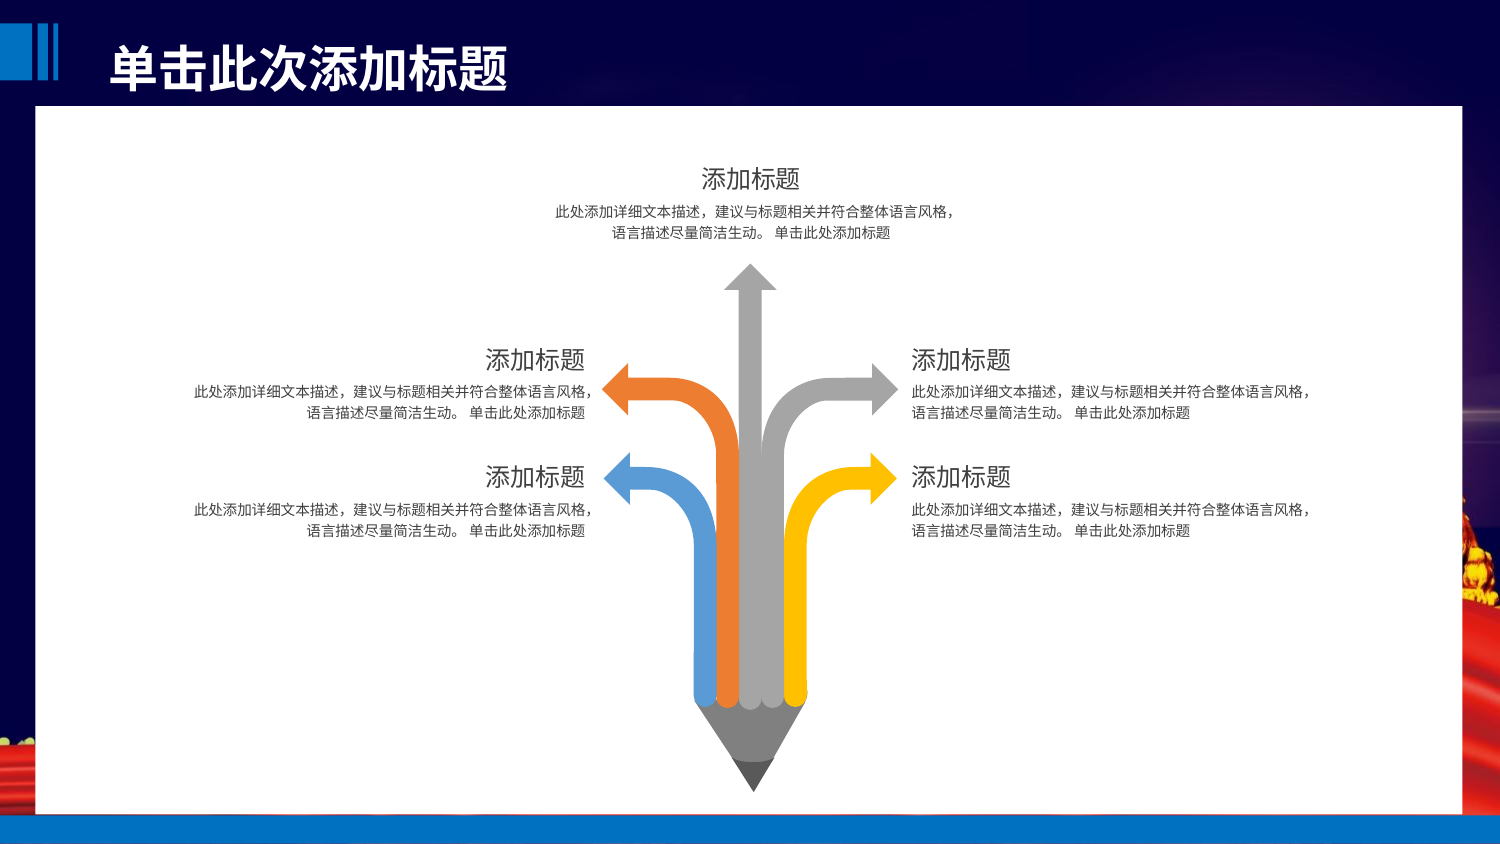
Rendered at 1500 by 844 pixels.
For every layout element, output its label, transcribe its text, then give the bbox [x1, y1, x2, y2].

text_box 此处添加详细文本描述，建议与标题相关并符合整体语言风格，语言描述尽量简洁生动。 单击此处添加标题 [171, 371, 593, 429]
text_box [0, 23, 33, 81]
text_box 此处添加详细文本描述，建议与标题相关并符合整体语言风格，语言描述尽量简洁生动。 单击此处添加标题 [540, 191, 962, 249]
text_box [601, 363, 740, 686]
text_box 此处添加详细文本描述，建议与标题相关并符合整体语言风格，语言描述尽量简洁生动。 单击此处添加标题 [904, 371, 1325, 429]
picture [0, 0, 1500, 815]
text_box [67, 24, 393, 82]
text_box [724, 263, 777, 686]
text_box [37, 23, 48, 81]
text_box 添加标题 [171, 336, 593, 371]
text_box 添加标题 [171, 454, 593, 489]
text_box 此处添加详细文本描述，建议与标题相关并符合整体语言风格，语言描述尽量简洁生动。 单击此处添加标题 [904, 489, 1325, 547]
text_box 添加标题 [540, 156, 962, 191]
text_box [603, 452, 717, 698]
text_box [53, 23, 59, 81]
text_box [784, 452, 897, 686]
text_box [761, 363, 899, 686]
text_box 添加标题 [904, 336, 1325, 371]
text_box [694, 686, 808, 792]
text_box 添加标题 [904, 454, 1325, 489]
text_box 此处添加详细文本描述，建议与标题相关并符合整体语言风格，语言描述尽量简洁生动。 单击此处添加标题 [171, 489, 593, 547]
text_box [0, 815, 1500, 844]
